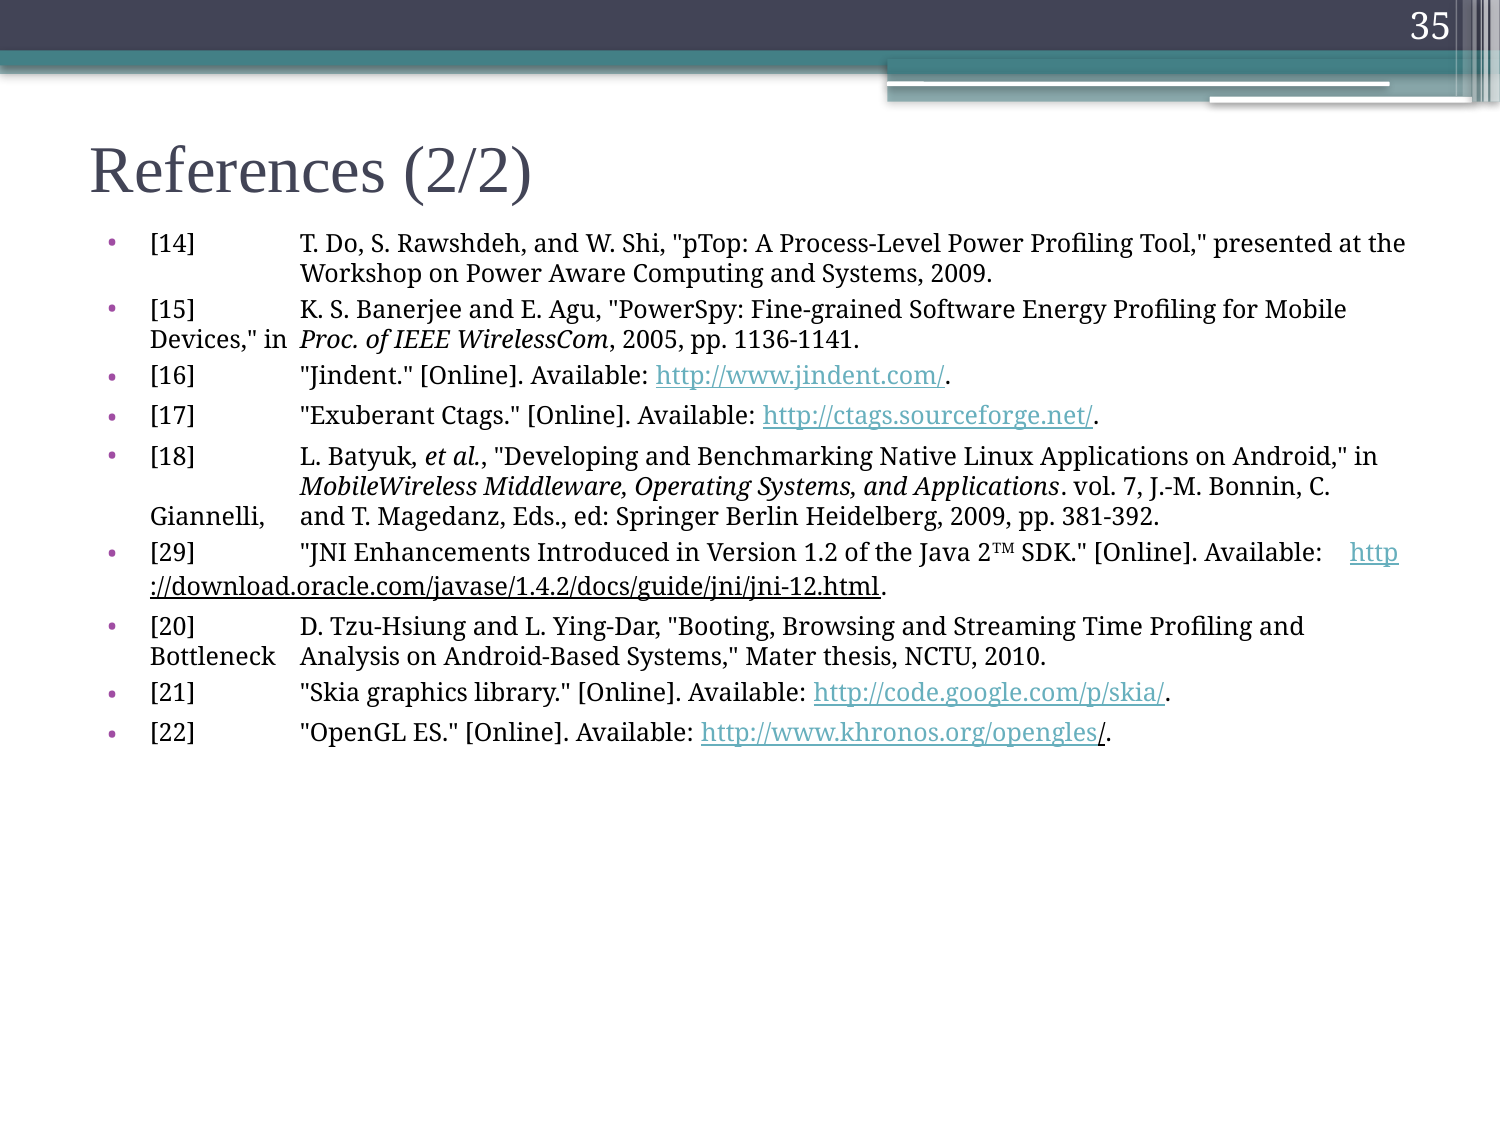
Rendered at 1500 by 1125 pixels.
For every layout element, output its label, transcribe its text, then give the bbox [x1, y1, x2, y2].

title References (2/2) [75, 78, 1425, 219]
list [14] T. Do, S. Rawshdeh, and W. Shi, "pTop: A Process-Level Power Profiling Tool," presented at the Workshop on Power Aware Computing and Systems, 2009. [15] K. S. Banerjee and E. Agu, "PowerSpy: Fine-grained Software Energy Profiling for Mobile Devices," in Proc. of IEEE WirelessCom, 2005, pp. 1136-1141. [16] "Jindent." [Online]. Available: http://www.jindent.com/. [17] "Exuberant Ctags." [Online]. Available: http://ctags.sourceforge.net/. [18] L. Batyuk, et al., "Developing and Benchmarking Native Linux Applications on Android," in MobileWireless Middleware, Operating Systems, and Applications. vol. 7, J.-M. Bonnin, C. Giannelli, and T. Magedanz, Eds., ed: Springer Berlin Heidelberg, 2009, pp. 381-392. [29] "JNI Enhancements Introduced in Version 1.2 of the Java 2TM SDK." [Online]. Available: http://download.oracle.com/javase/1.4.2/docs/guide/jni/jni-12.html. [20] D. Tzu-Hsiung and L. Ying-Dar, "Booting, Browsing and Streaming Time Profiling and Bottleneck Analysis on Android-Based Systems," Mater thesis, NCTU, 2010. [21] "Skia graphics library." [Online]. Available: http://code.google.com/p/skia/. [22] "OpenGL ES." [Online]. Available: http://www.khronos.org/opengles/. [75, 219, 1425, 1125]
slide_number 35 [1341, 0, 1466, 61]
